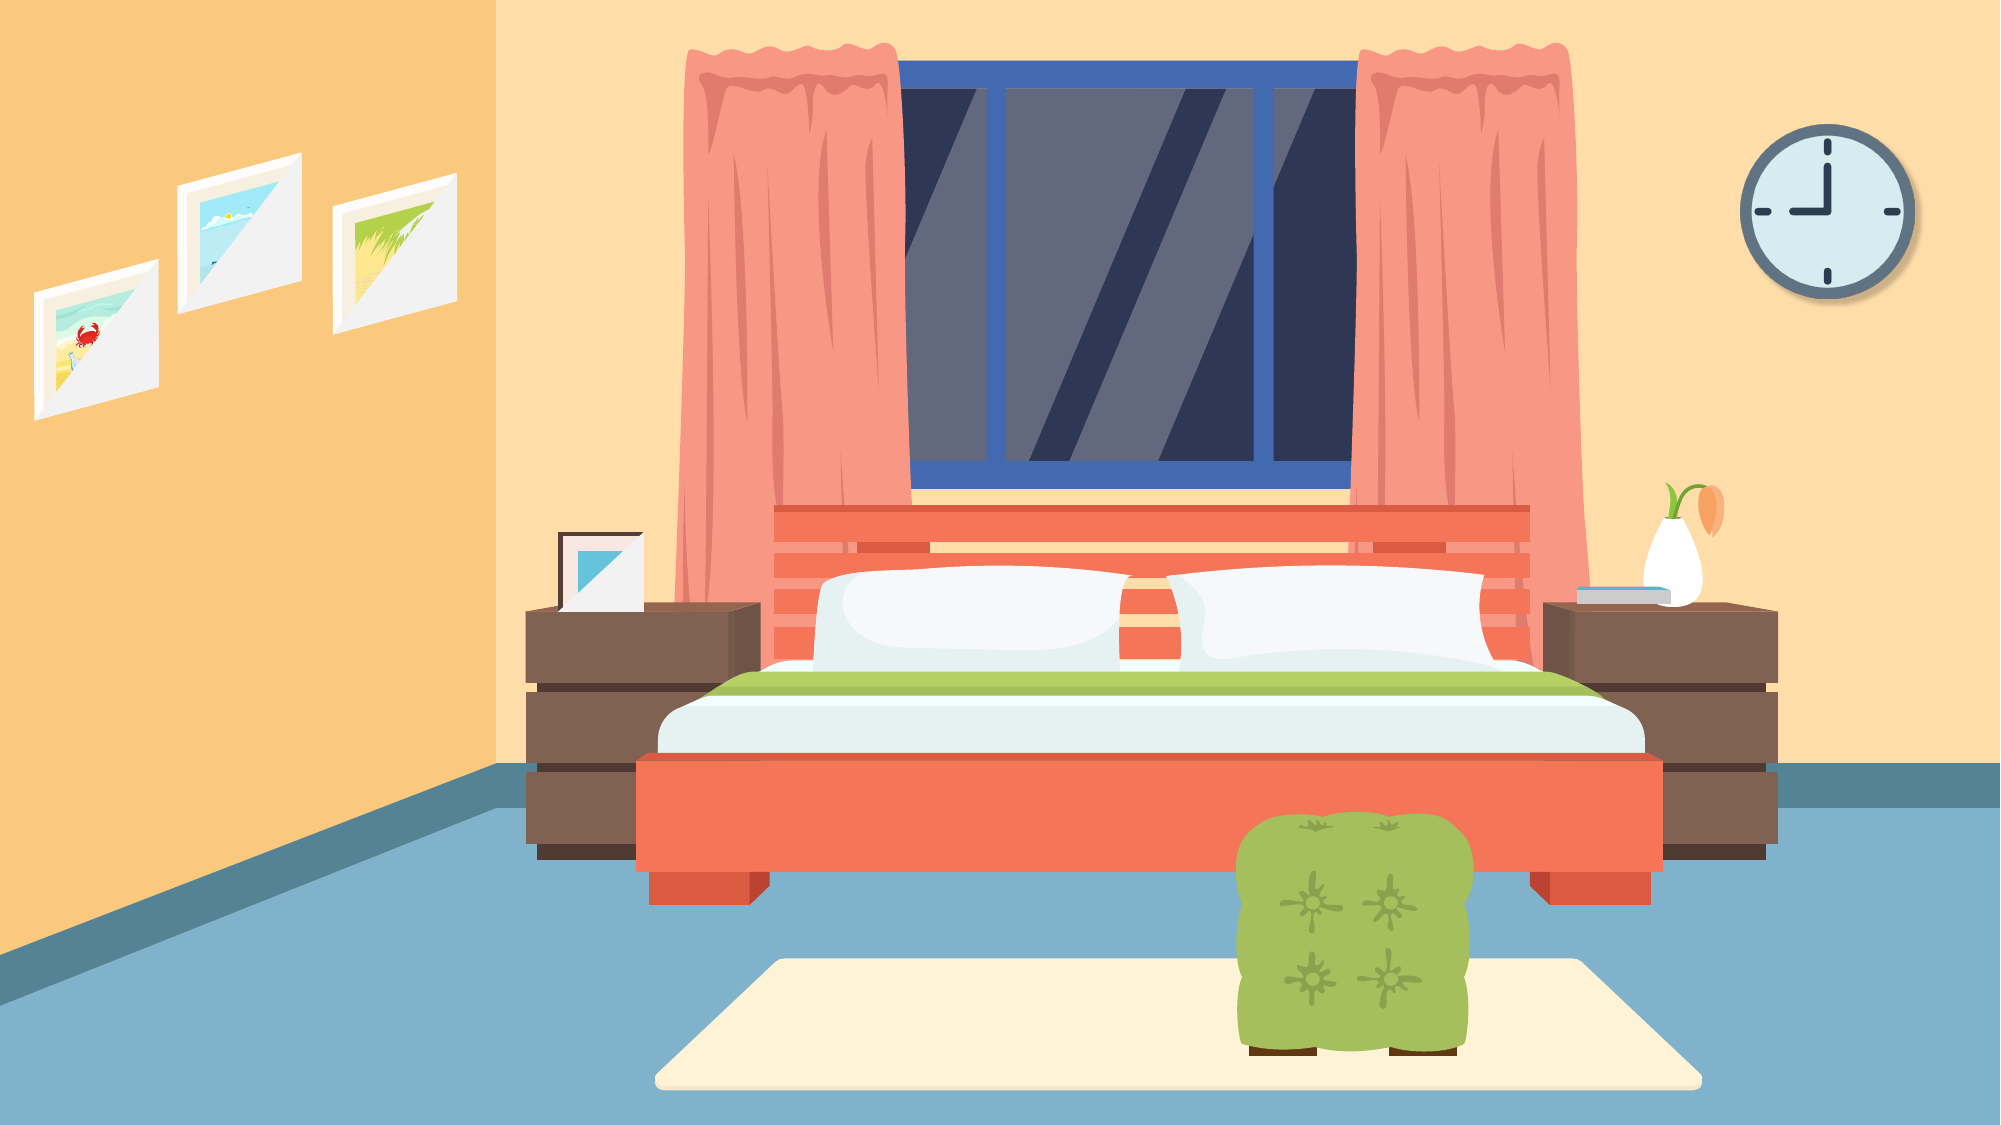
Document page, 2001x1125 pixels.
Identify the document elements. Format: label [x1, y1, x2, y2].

text_box [1746, 130, 1909, 293]
picture [1740, 124, 1915, 299]
text_box [670, 42, 1595, 505]
text_box [1235, 811, 1474, 1056]
text_box [0, 0, 497, 763]
text_box [497, 0, 2000, 763]
text_box [654, 958, 1703, 1091]
text_box [1543, 482, 1779, 860]
text_box [525, 531, 635, 860]
text_box [0, 763, 2000, 1125]
text_box [635, 505, 1664, 905]
text_box [34, 152, 458, 421]
